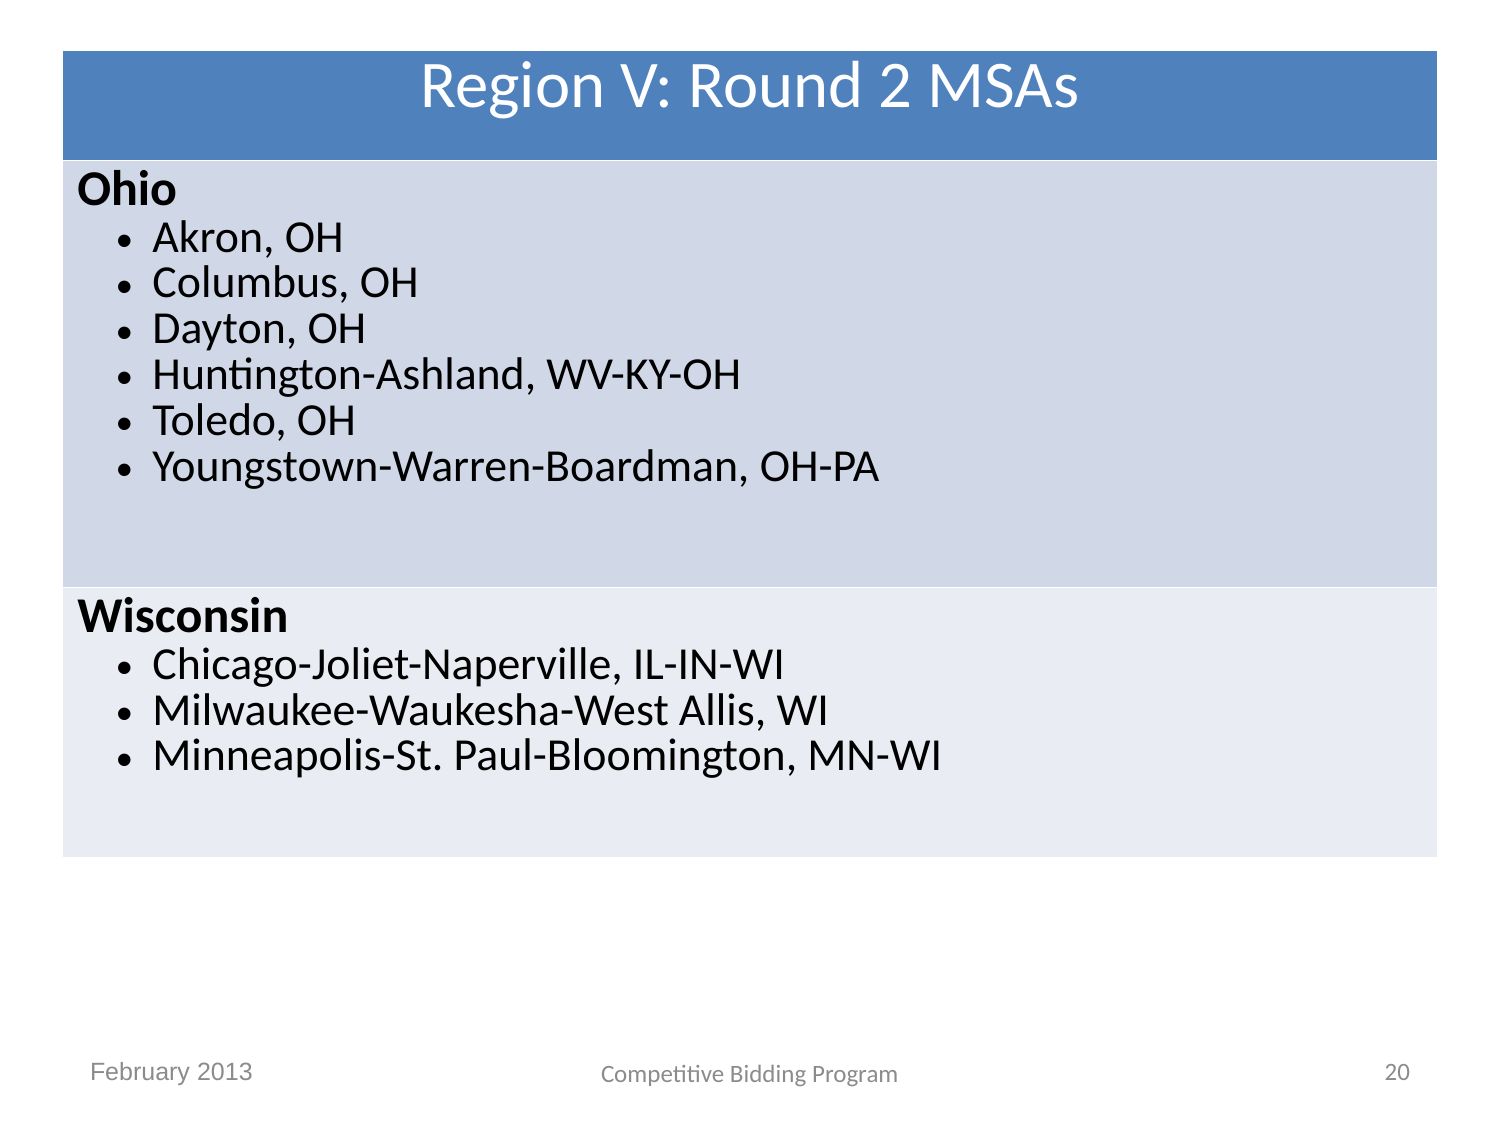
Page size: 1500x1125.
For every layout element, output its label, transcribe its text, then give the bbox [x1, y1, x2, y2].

slide_number 20 [1074, 1040, 1425, 1100]
footer Competitive Bidding Program [512, 1042, 988, 1103]
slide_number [75, 1040, 425, 1100]
table_cell Ohio Akron, OH Columbus, OH Dayton, OH Huntington-Ashland, WV-KY-OH Toledo, OH Youngstown-Warren-Boardman, OH-PA [63, 161, 1437, 587]
table_header Region V: Round 2 MSAs [63, 51, 1437, 160]
table_cell Wisconsin Chicago-Joliet-Naperville, IL-IN-WI Milwaukee-Waukesha-West Allis, WI Minneapolis-St. Paul-Bloomington, MN-WI [63, 588, 1437, 857]
